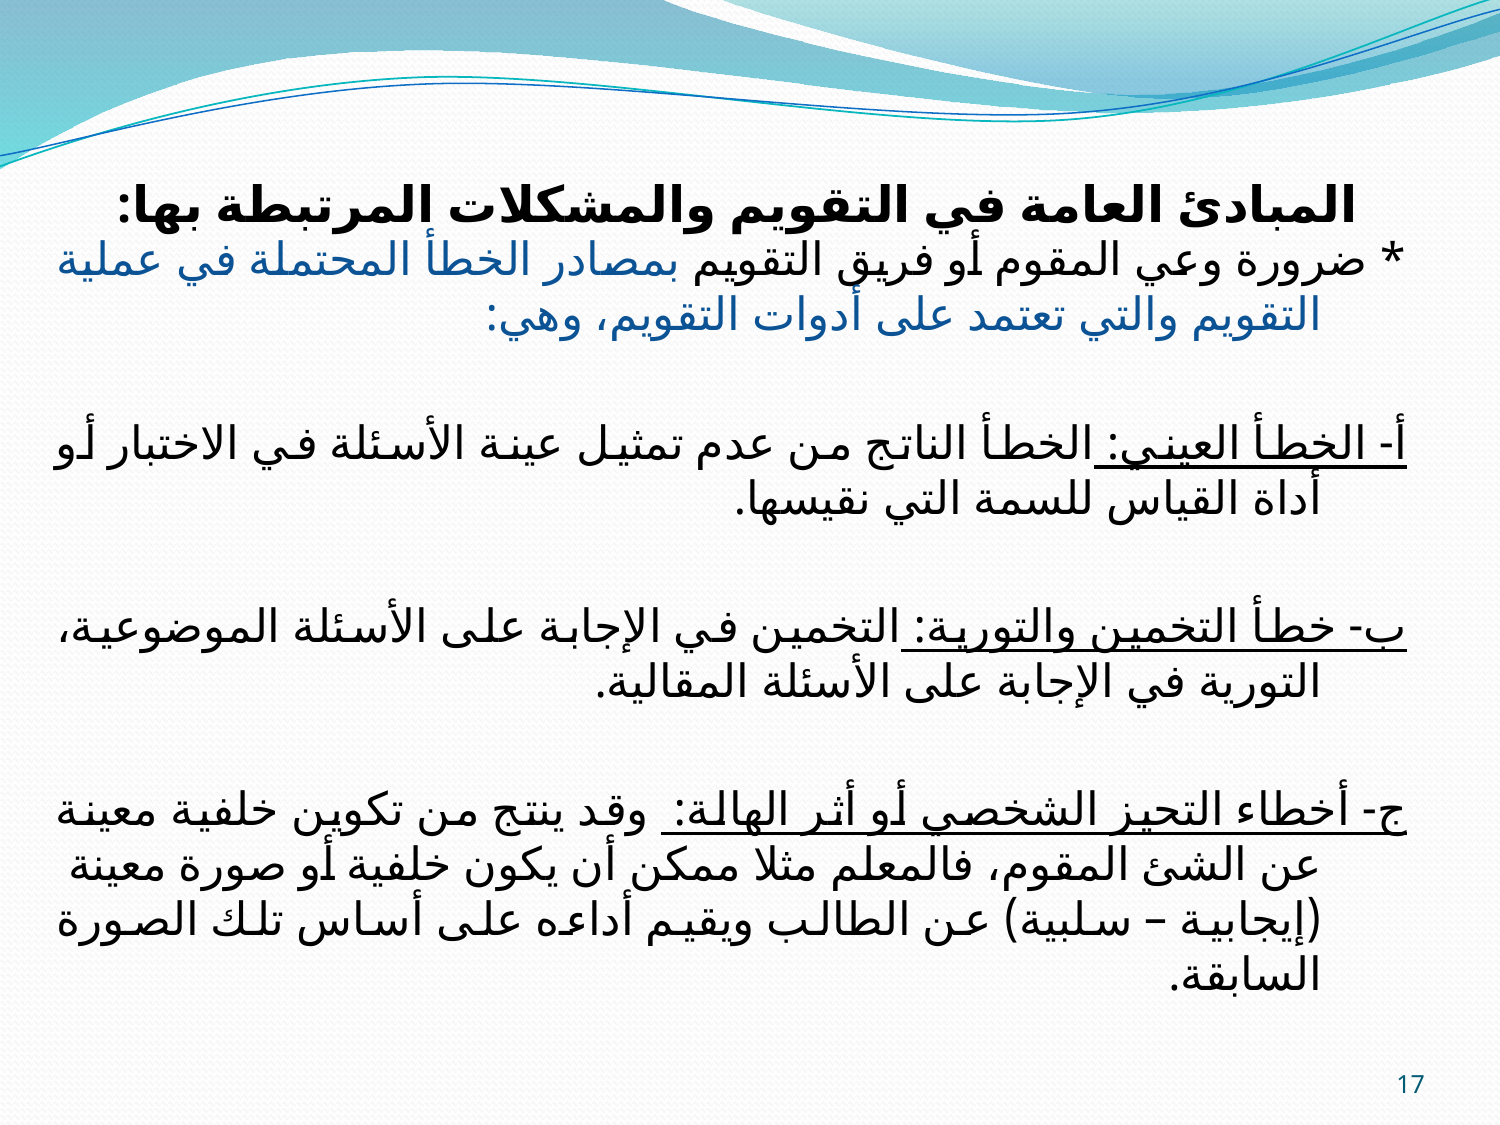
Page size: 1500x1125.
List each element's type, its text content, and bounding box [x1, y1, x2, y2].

slide_number 17 [1299, 1042, 1425, 1103]
list * ضرورة وعي المقوم أو فريق التقويم بمصادر الخطأ المحتملة في عملية التقويم والتي تعتمد على أدوات التقويم، وهي: أ- الخطأ العيني: الخطأ الناتج من عدم تمثيل عينة الأسئلة في الاختبار أو أداة القياس للسمة التي نقيسها. ب- خطأ التخمين والتورية: التخمين في الإجابة على الأسئلة الموضوعية، التورية في الإجابة على الأسئلة المقالية. ج- أخطاء التحيز الشخصي أو أثر الهالة: وقد ينتج من تكوين خلفية معينة عن الشئ المقوم، فالمعلم مثلا ممكن أن يكون خلفية أو صورة معينة (إيجابية – سلبية) عن الطالب ويقيم أداءه على أساس تلك الصورة السابقة. [41, 222, 1436, 1055]
title المبادئ العامة في التقويم والمشكلات المرتبطة بها: [75, 45, 1400, 222]
